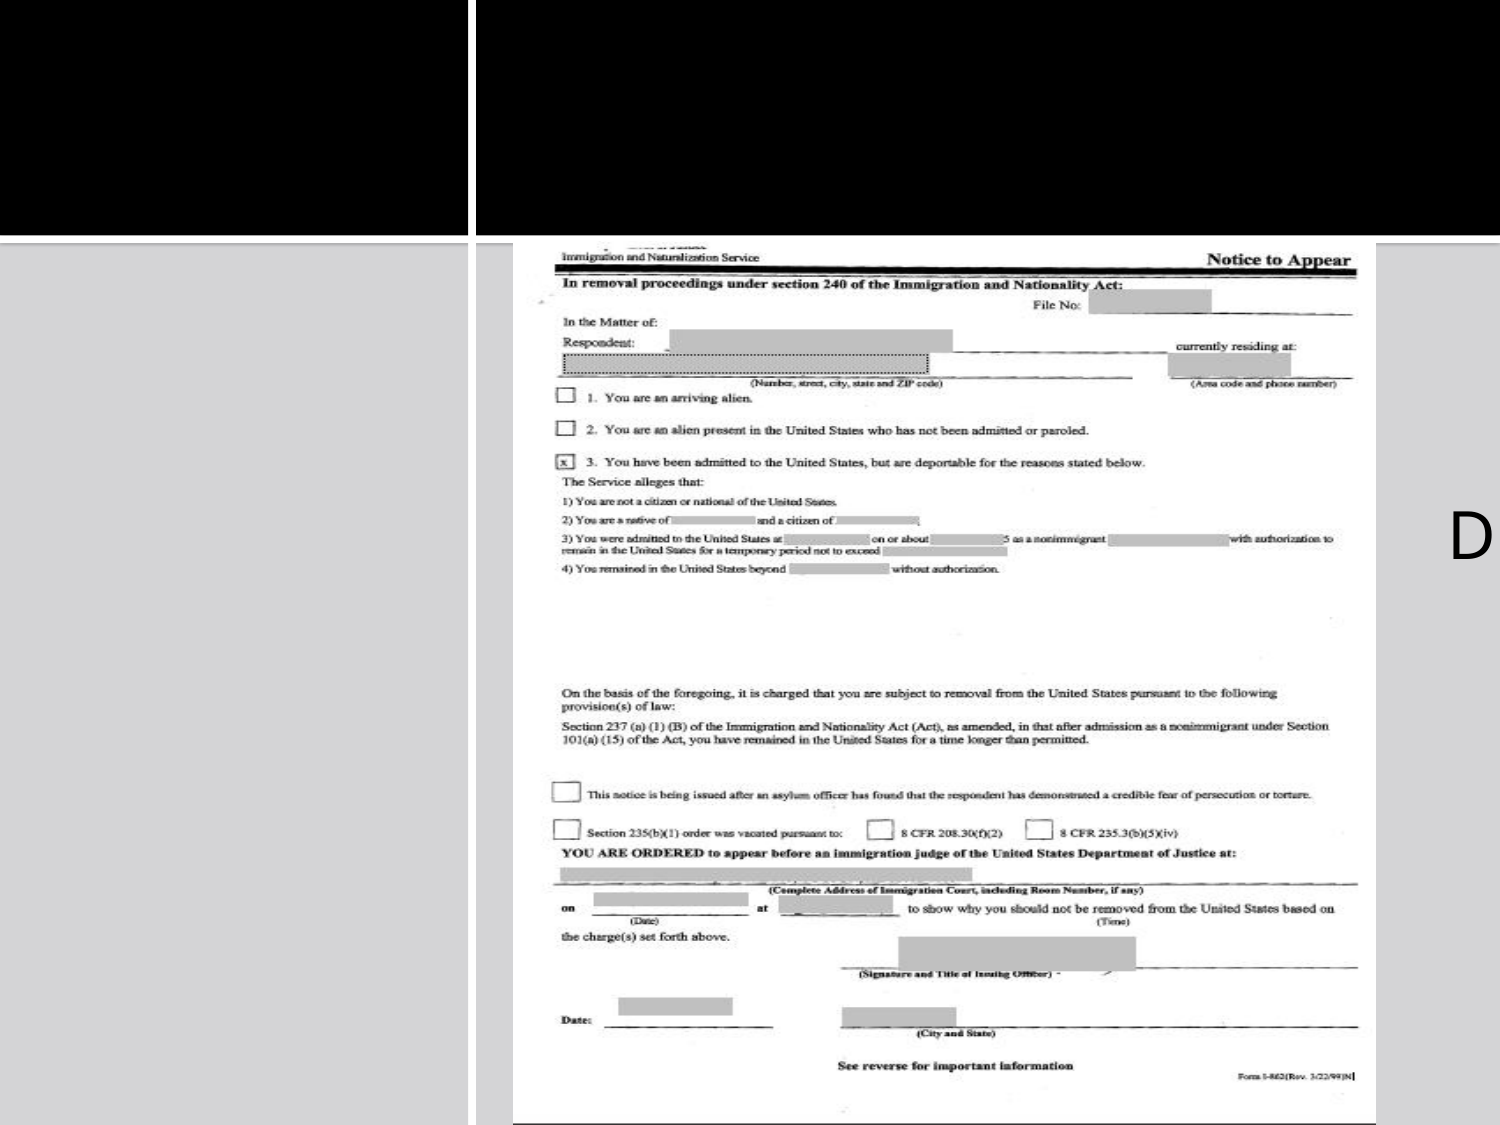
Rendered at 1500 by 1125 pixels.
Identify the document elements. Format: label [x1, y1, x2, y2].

picture [513, 240, 1376, 1125]
